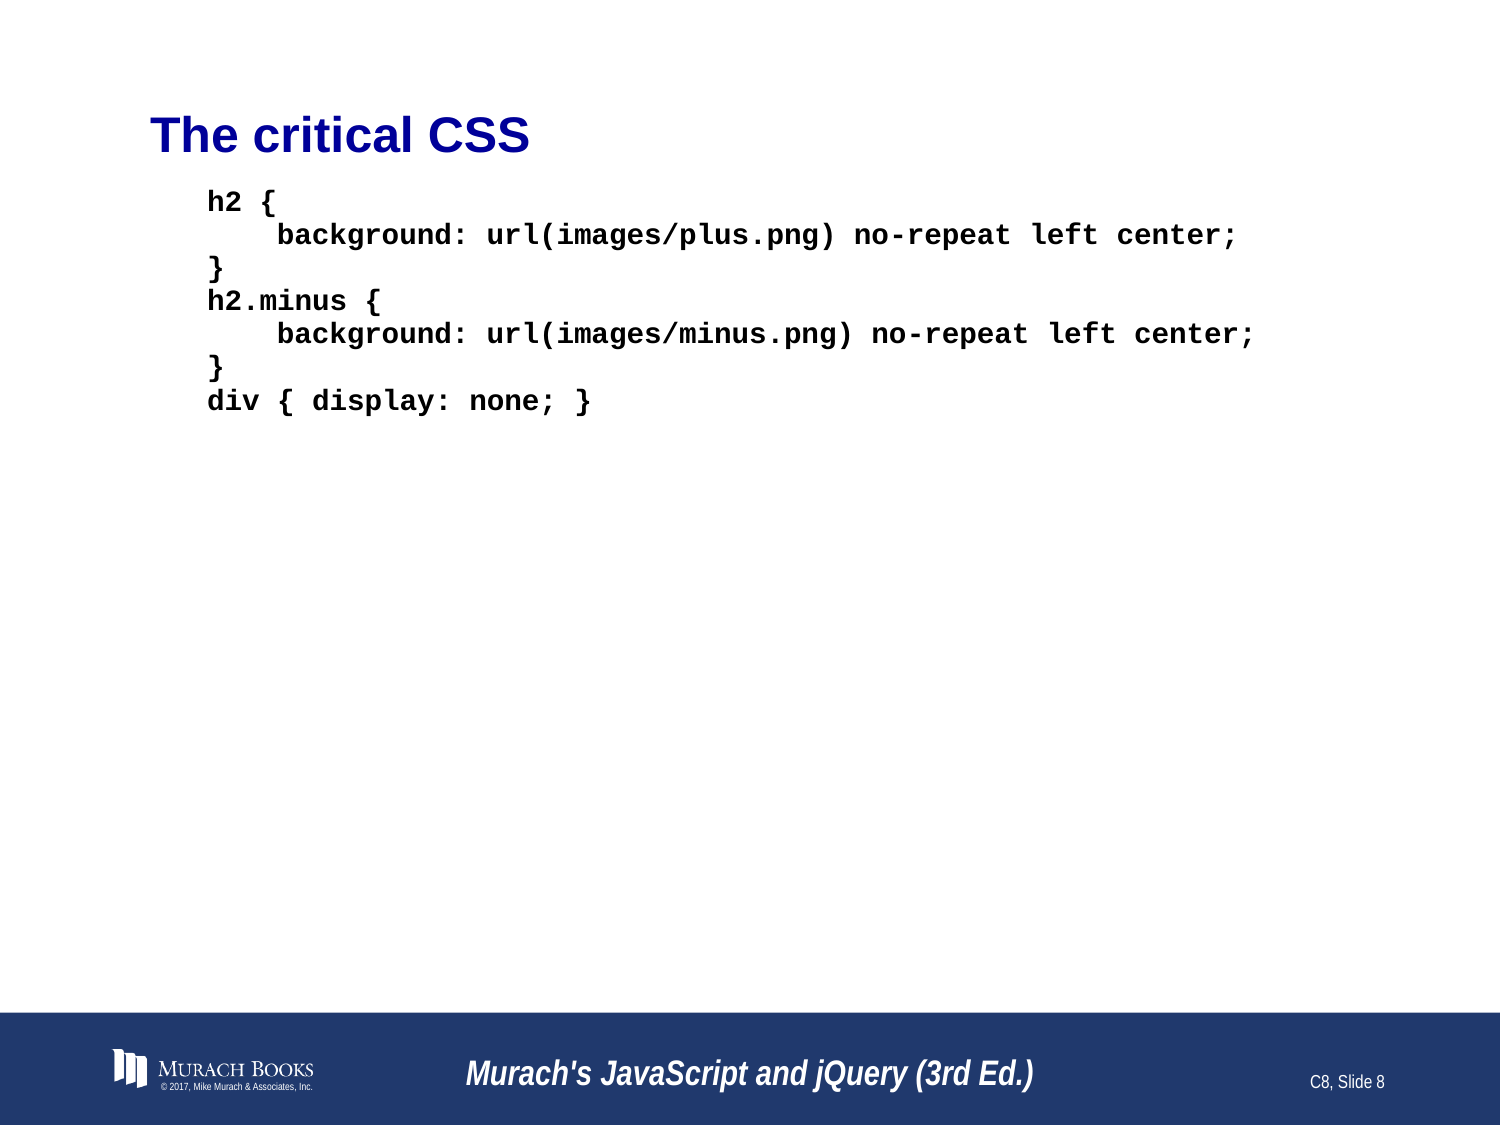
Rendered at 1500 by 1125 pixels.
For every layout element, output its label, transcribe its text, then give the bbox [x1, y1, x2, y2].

title The critical CSS [150, 102, 1350, 164]
footer © 2017, Mike Murach & Associates, Inc. [12, 1025, 463, 1100]
slide_number Murach's JavaScript and jQuery (3rd Ed.) [463, 1025, 1050, 1100]
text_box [149, 187, 1350, 458]
slide_number C8, Slide 8 [1087, 1025, 1400, 1100]
